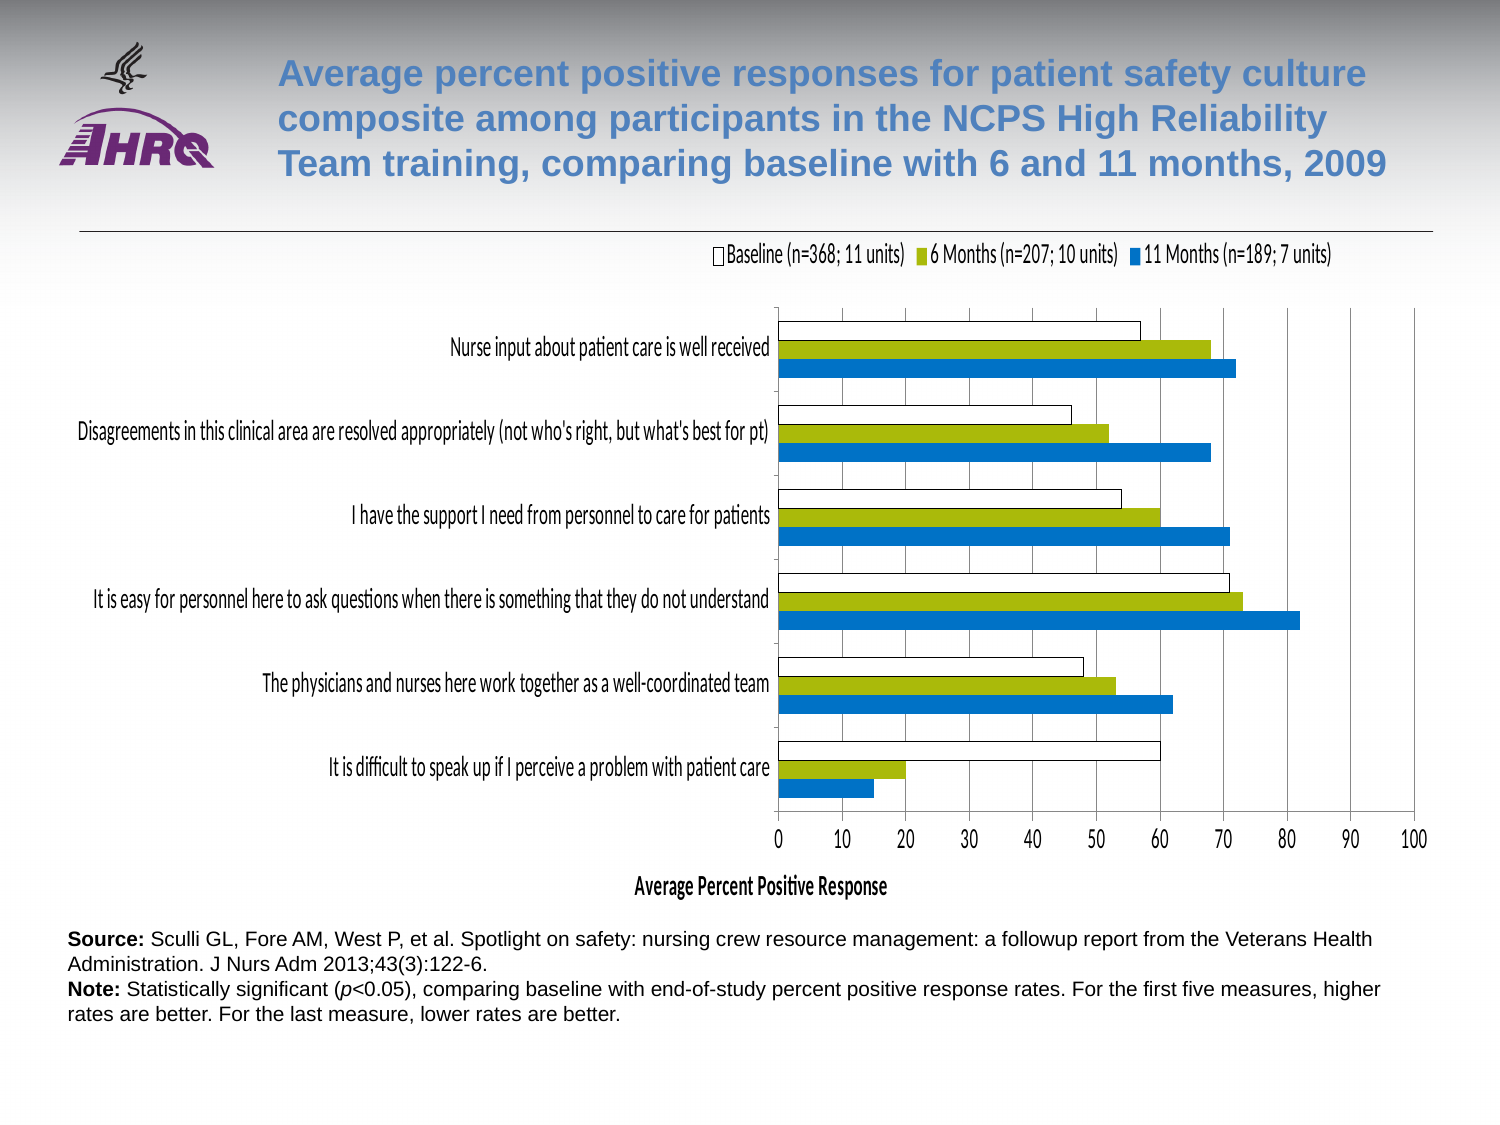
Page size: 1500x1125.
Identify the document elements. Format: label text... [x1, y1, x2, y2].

picture [0, 0, 1500, 1125]
text_box Source: Sculli GL, Fore AM, West P, et al. Spotlight on safety: nursing crew resource management: a followup report from the Veterans Health Administration. J Nurs Adm 2013;43(3):122-6. Note: Statistically significant (p<0.05), comparing baseline with end-of-study percent positive response rates. For the first five measures, higher rates are better. For the last measure, lower rates are better. [52, 917, 1428, 1083]
chart [77, 224, 1429, 913]
title Average percent positive responses for patient safety culture composite among participants in the NCPS High Reliability Team training, comparing baseline with 6 and 11 months, 2009 [262, 45, 1425, 188]
